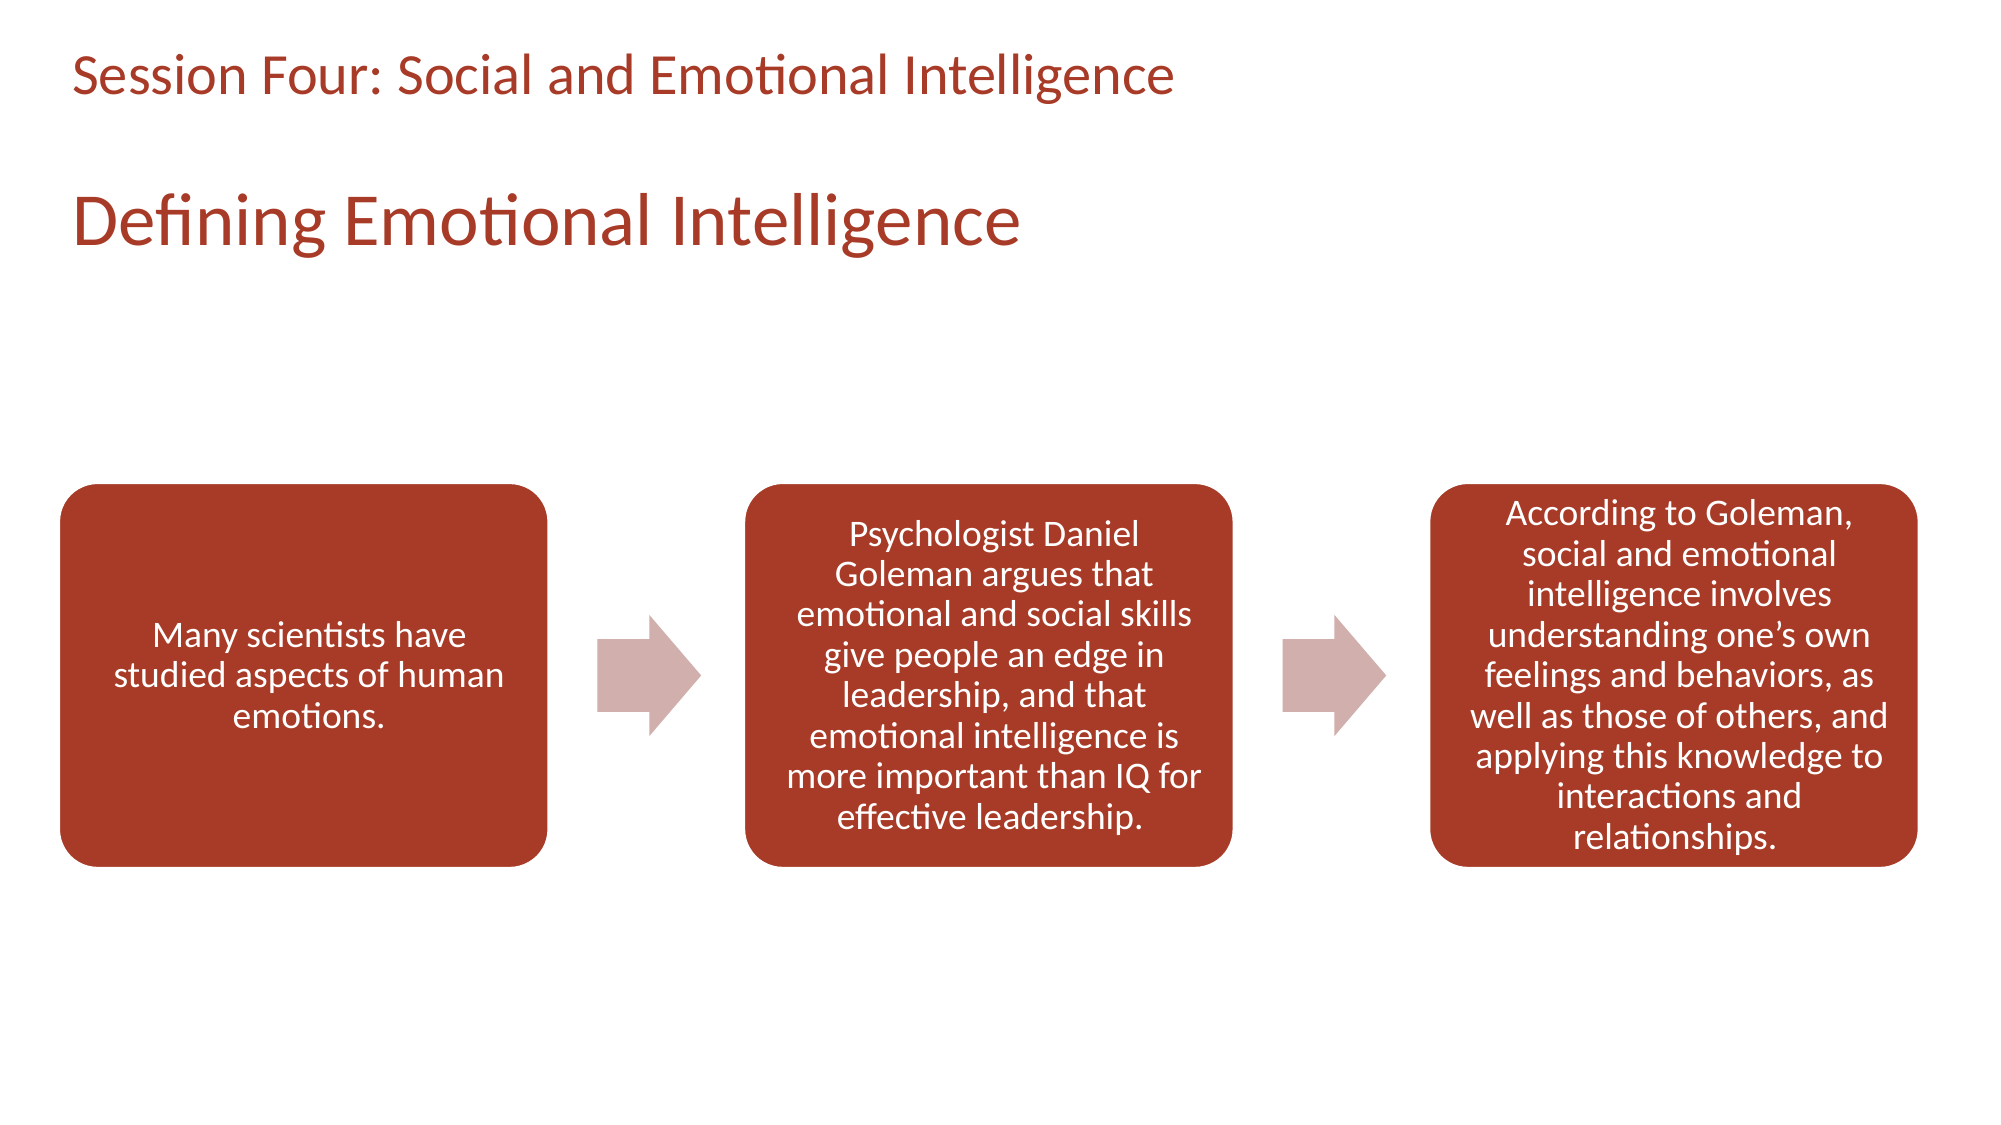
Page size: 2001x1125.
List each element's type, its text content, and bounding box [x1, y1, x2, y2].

list Defining Emotional Intelligence [57, 172, 1934, 270]
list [57, 318, 1921, 1033]
title Session Four: Social and Emotional Intelligence [57, 36, 1934, 124]
